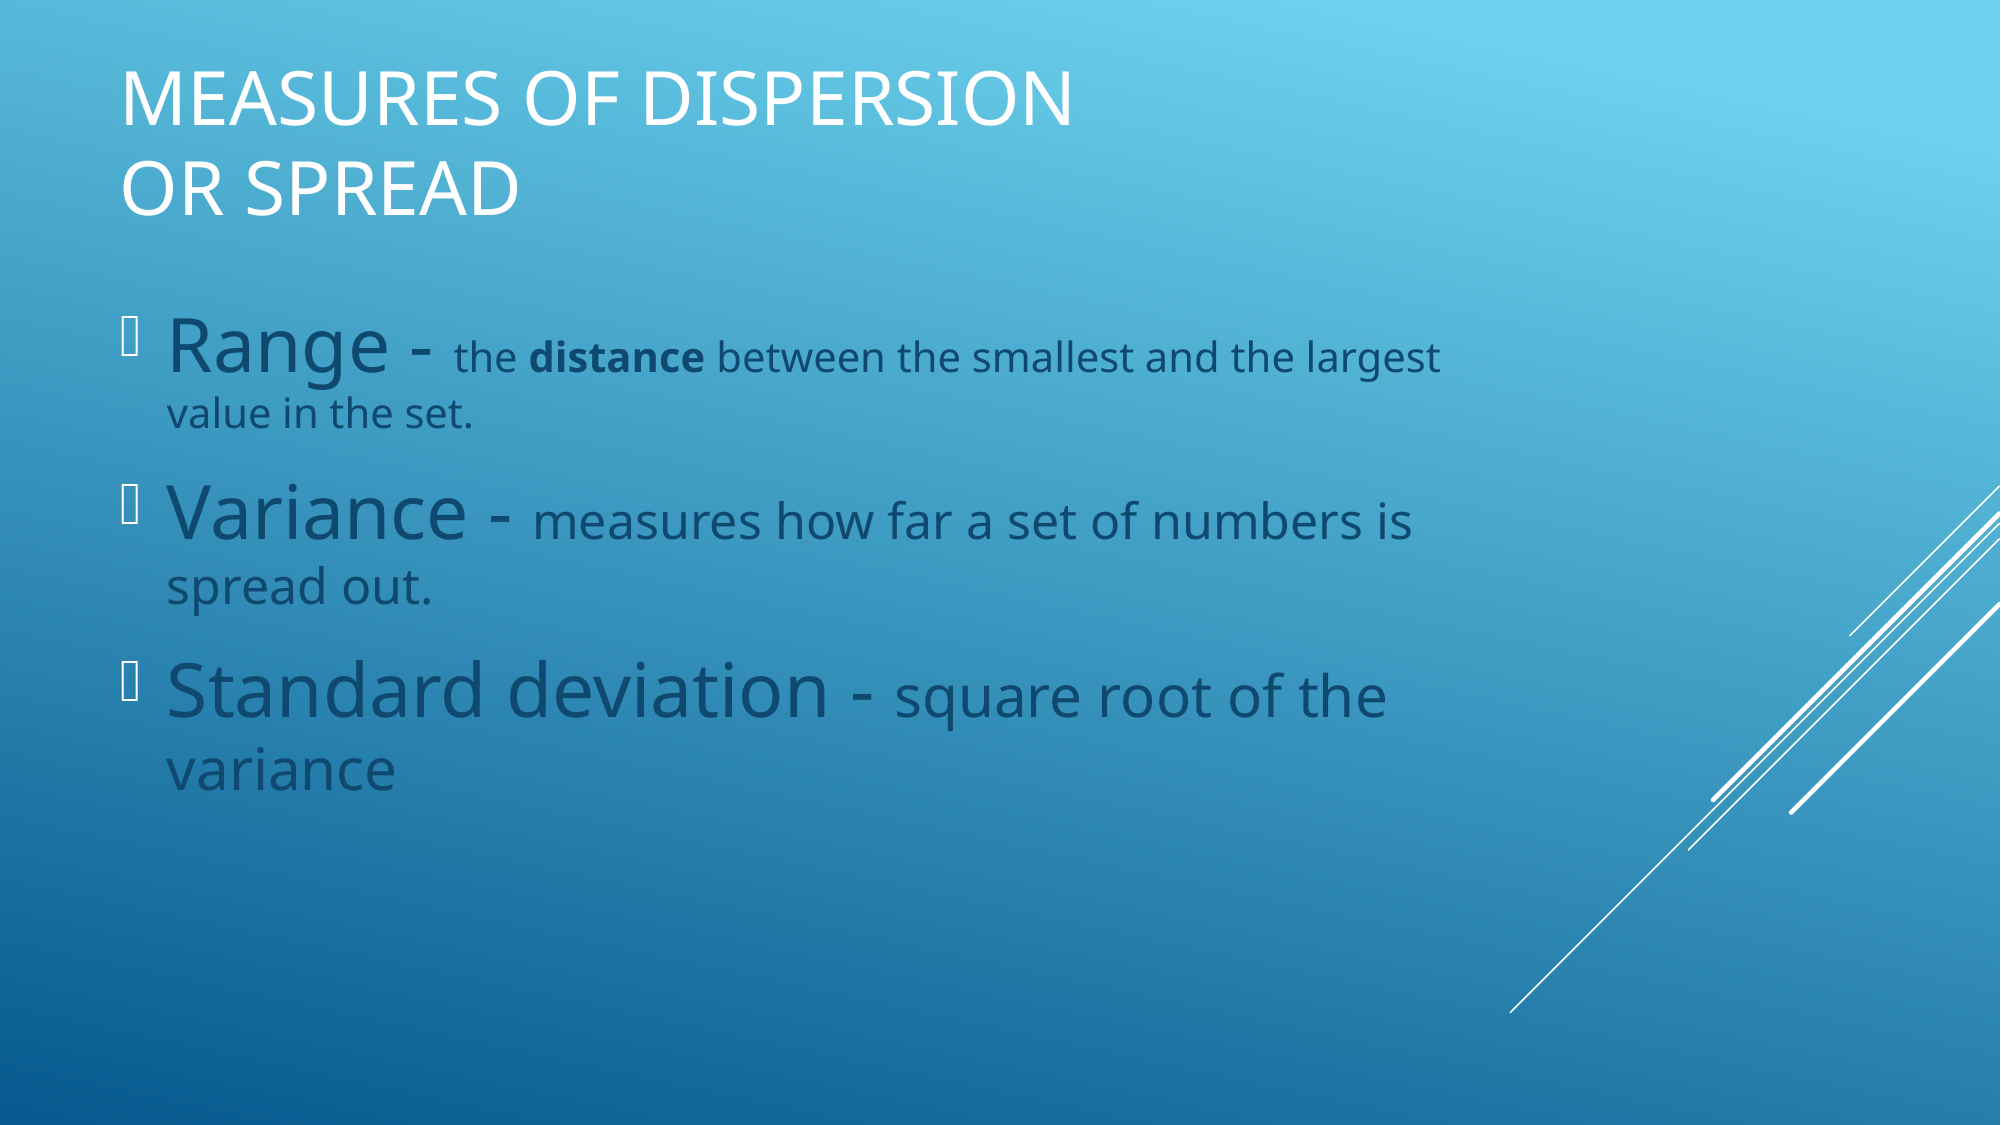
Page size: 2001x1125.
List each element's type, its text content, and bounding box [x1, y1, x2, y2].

list Range - the distance between the smallest and the largest value in the set. Variance - measures how far a set of numbers is spread out. Standard deviation - square root of the variance [105, 289, 1506, 883]
title Measures of Dispersion or Spread [105, 42, 1506, 289]
